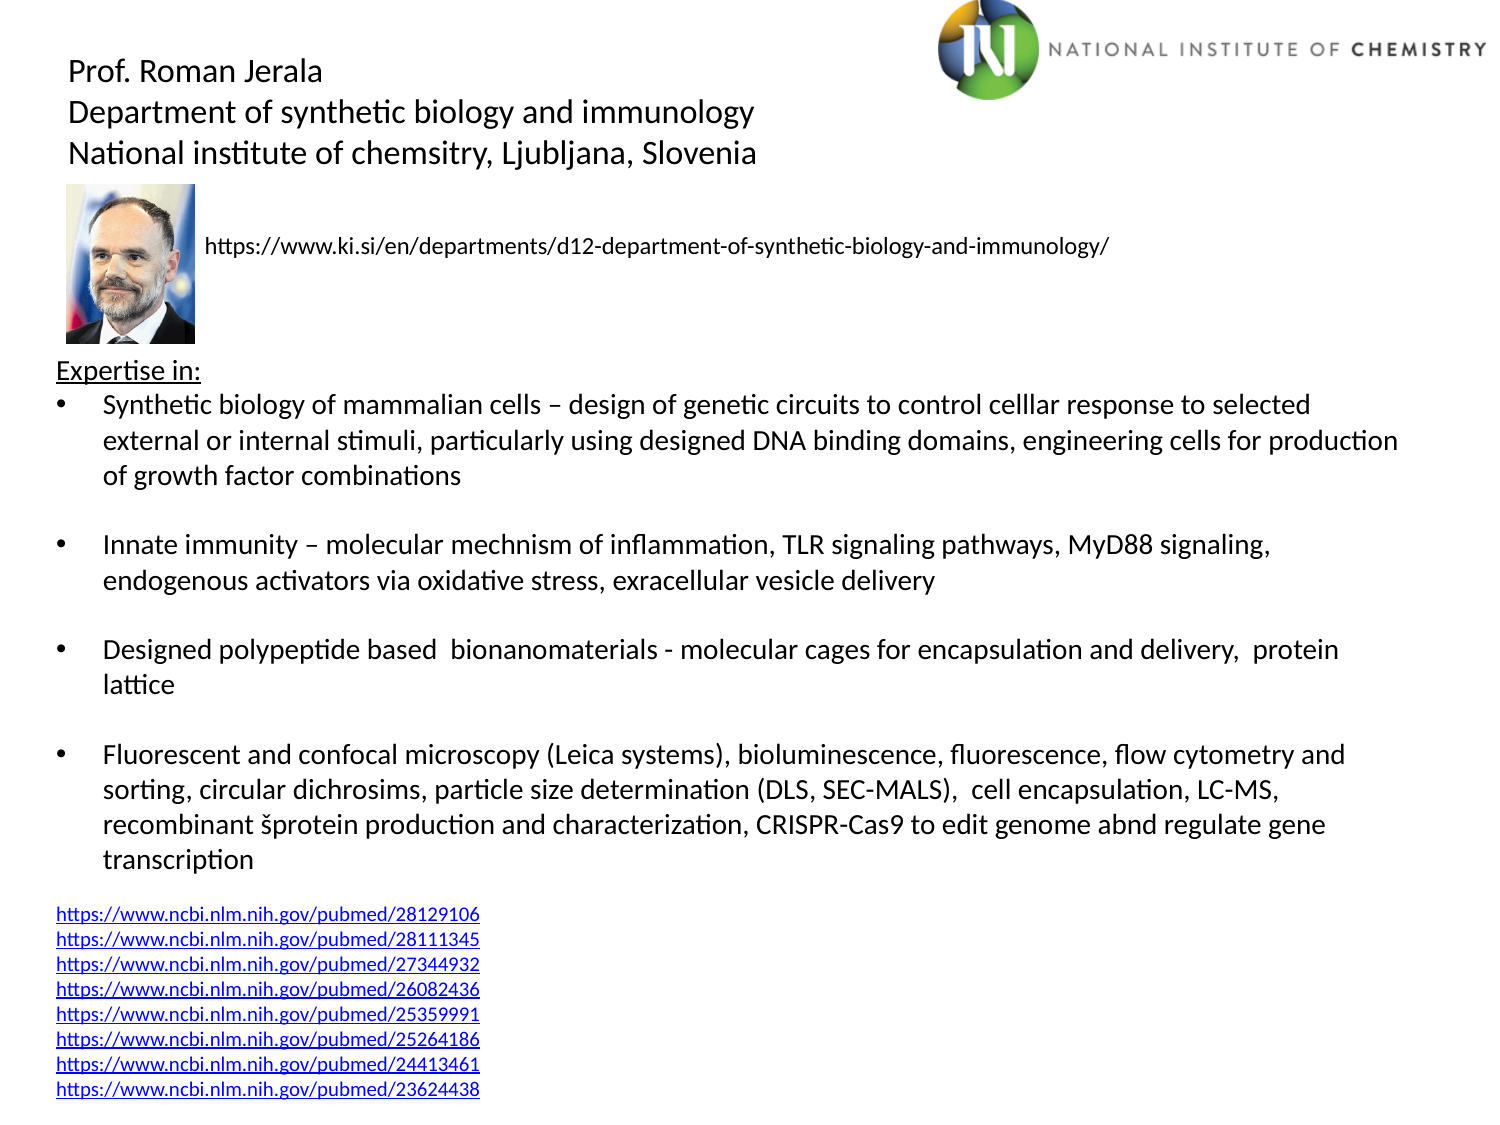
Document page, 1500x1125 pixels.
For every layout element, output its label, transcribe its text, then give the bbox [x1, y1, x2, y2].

title Prof. Roman Jerala Department of synthetic biology and immunology National institute of chemsitry, Ljubljana, Slovenia https://www.ki.si/en/departments/d12-department-of-synthetic-biology-and-immunology/ [53, 39, 1329, 281]
picture [66, 184, 196, 344]
text_box Expertise in: Synthetic biology of mammalian cells – design of genetic circuits to control celllar response to selected external or internal stimuli, particularly using designed DNA binding domains, engineering cells for production of growth factor combinations Innate immunity – molecular mechnism of inflammation, TLR signaling pathways, MyD88 signaling, endogenous activators via oxidative stress, exracellular vesicle delivery Designed polypeptide based bionanomaterials - molecular cages for encapsulation and delivery, protein lattice Fluorescent and confocal microscopy (Leica systems), bioluminescence, fluorescence, flow cytometry and sorting, circular dichrosims, particle size determination (DLS, SEC-MALS), cell encapsulation, LC-MS, recombinant šprotein production and characterization, CRISPR-Cas9 to edit genome abnd regulate gene transcription https://www.ncbi.nlm.nih.gov/pubmed/28129106 https://www.ncbi.nlm.nih.gov/pubmed/28111345 https://www.ncbi.nlm.nih.gov/pubmed/27344932 https://www.ncbi.nlm.nih.gov/pubmed/26082436 https://www.ncbi.nlm.nih.gov/pubmed/25359991 https://www.ncbi.nlm.nih.gov/pubmed/25264186 https://www.ncbi.nlm.nih.gov/pubmed/24413461 https://www.ncbi.nlm.nih.gov/pubmed/23624438 [41, 343, 1426, 1108]
picture [938, 0, 1486, 101]
